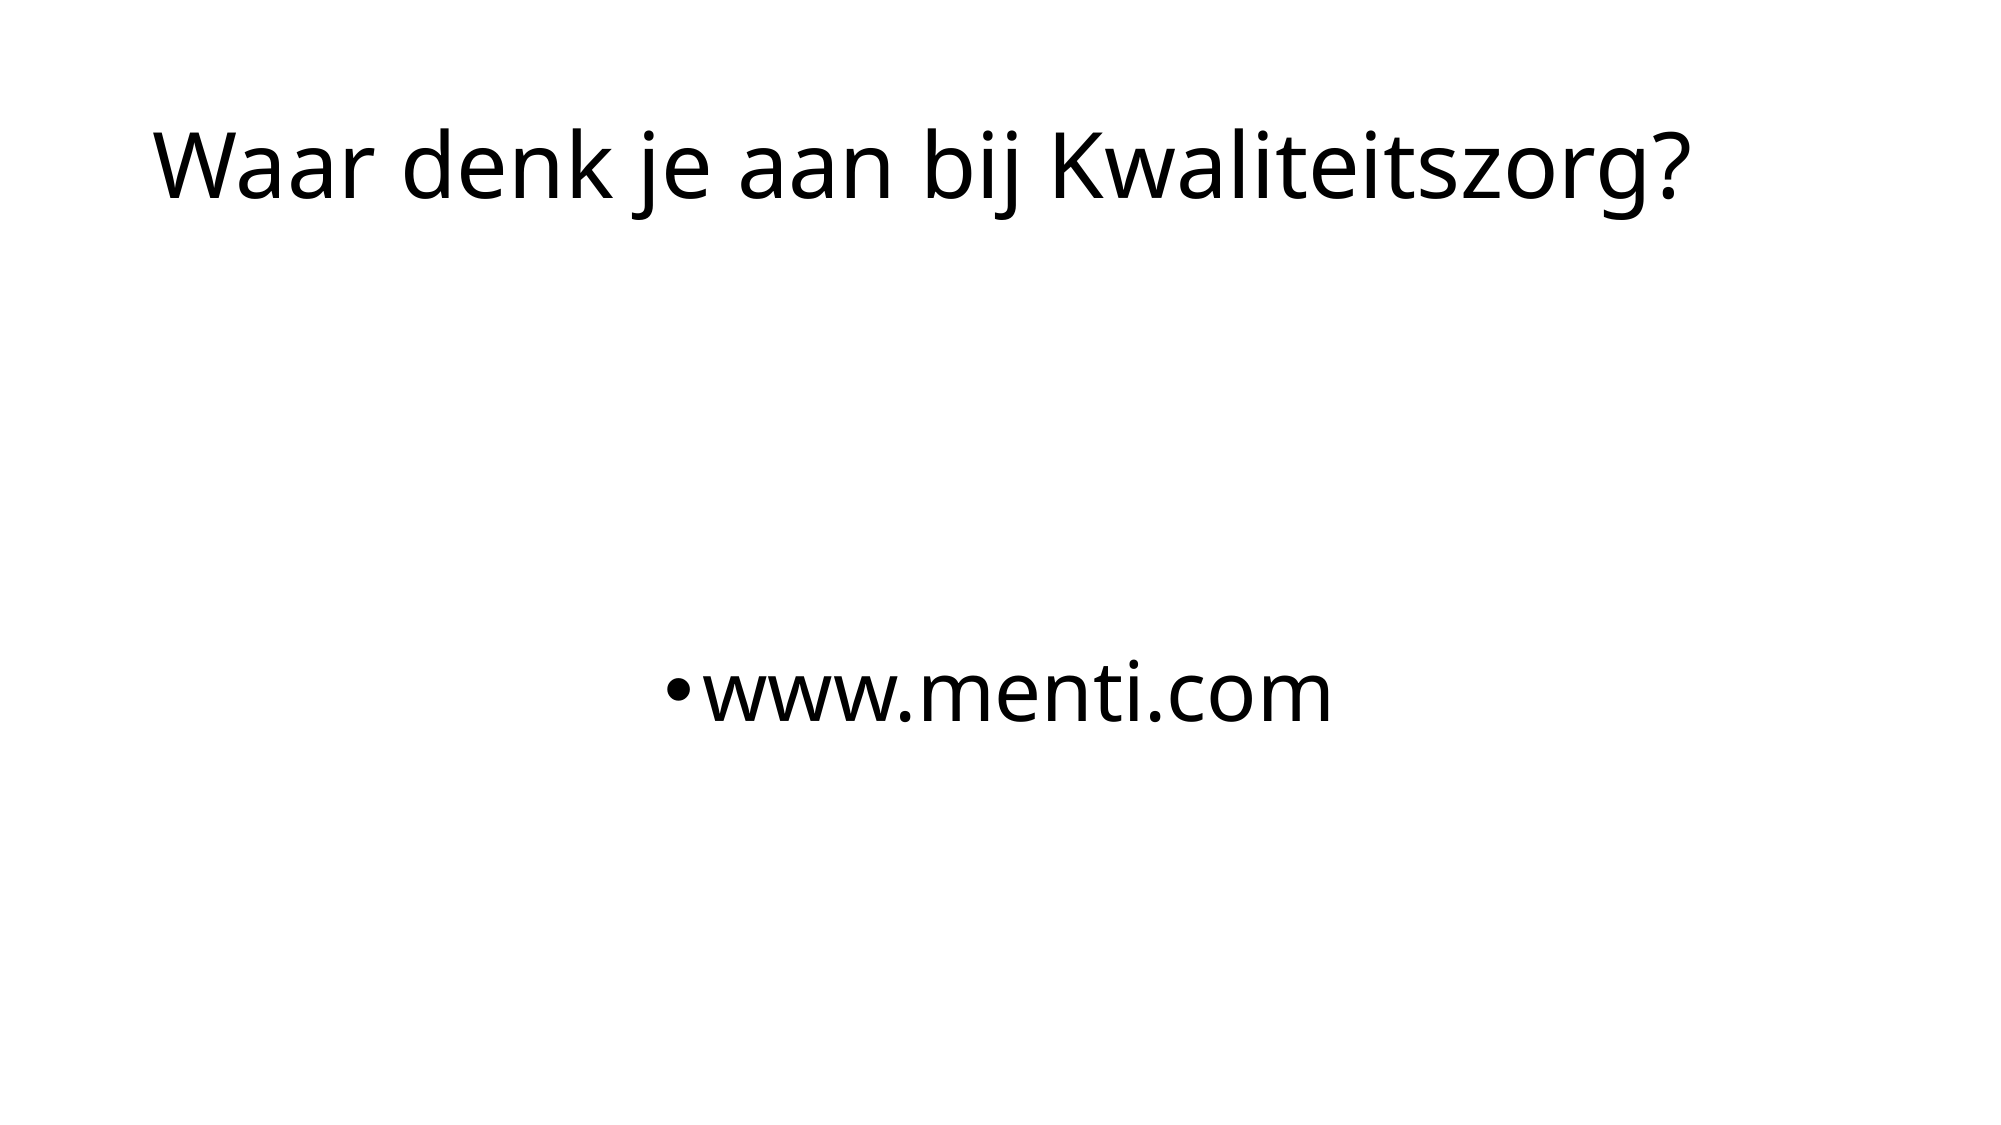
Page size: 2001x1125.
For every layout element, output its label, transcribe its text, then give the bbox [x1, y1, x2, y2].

list www.menti.com [137, 299, 1863, 1014]
title Waar denk je aan bij Kwaliteitszorg? [137, 59, 1863, 278]
